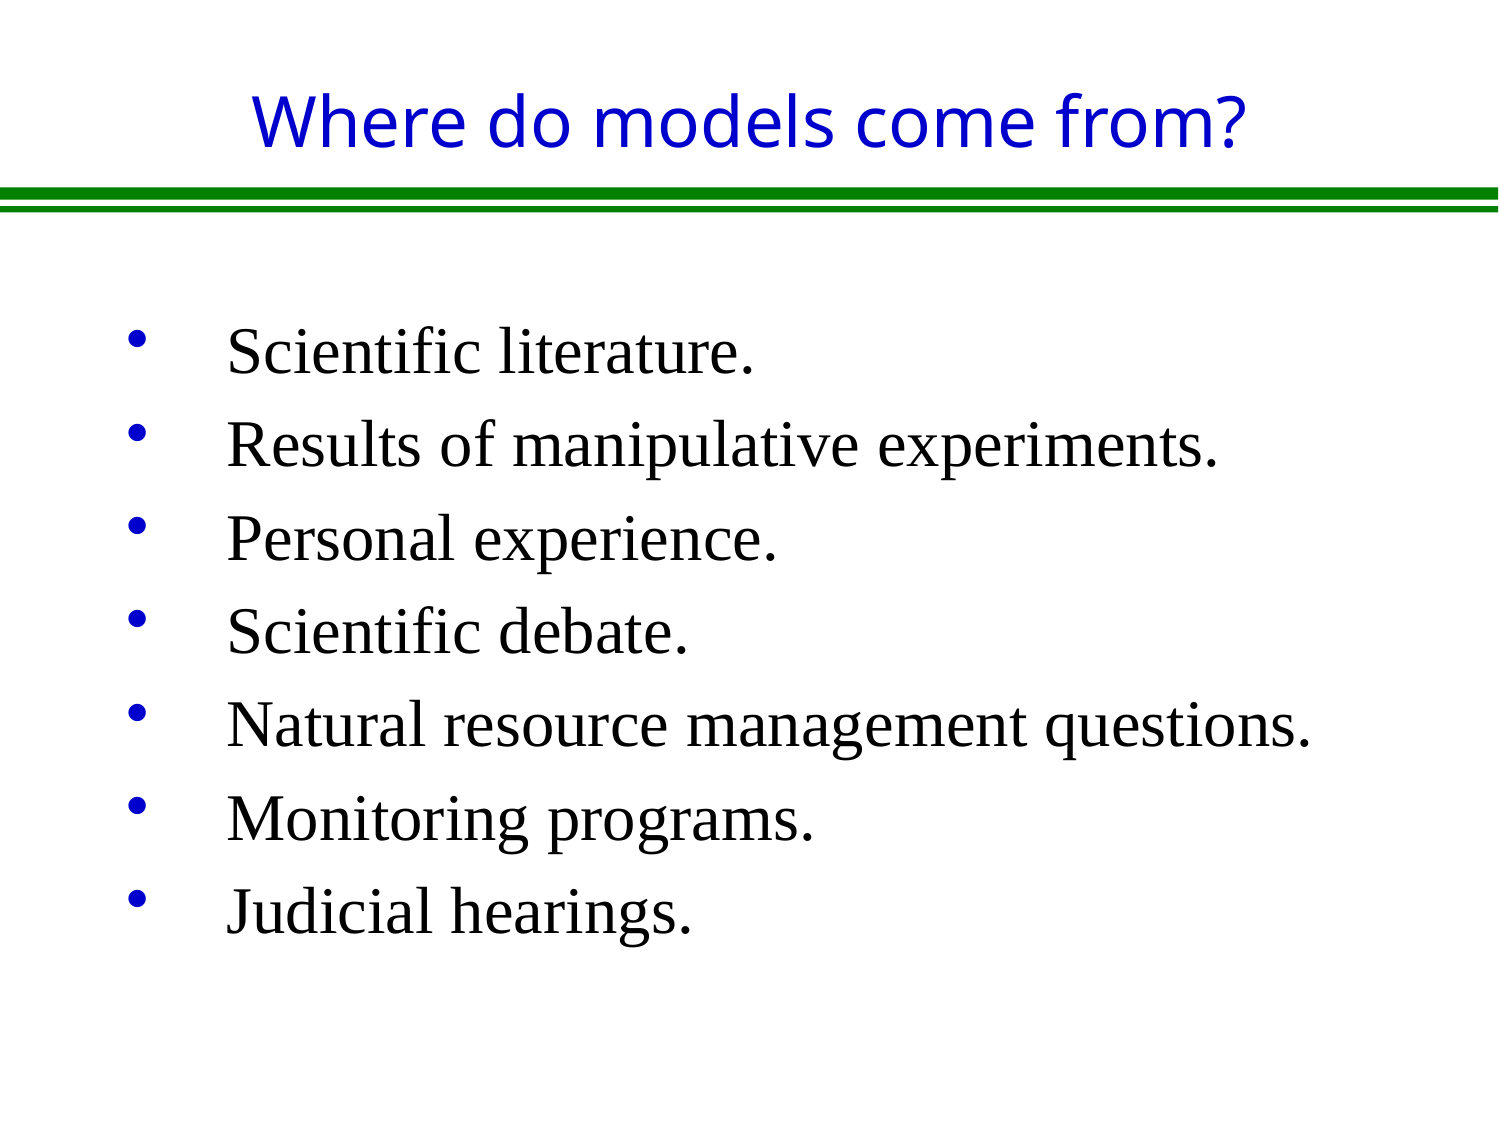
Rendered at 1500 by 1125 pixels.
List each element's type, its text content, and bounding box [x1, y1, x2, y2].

list Scientific literature. Results of manipulative experiments. Personal experience. Scientific debate. Natural resource management questions. Monitoring programs. Judicial hearings. [111, 299, 1388, 976]
title Where do models come from? [112, 24, 1388, 213]
